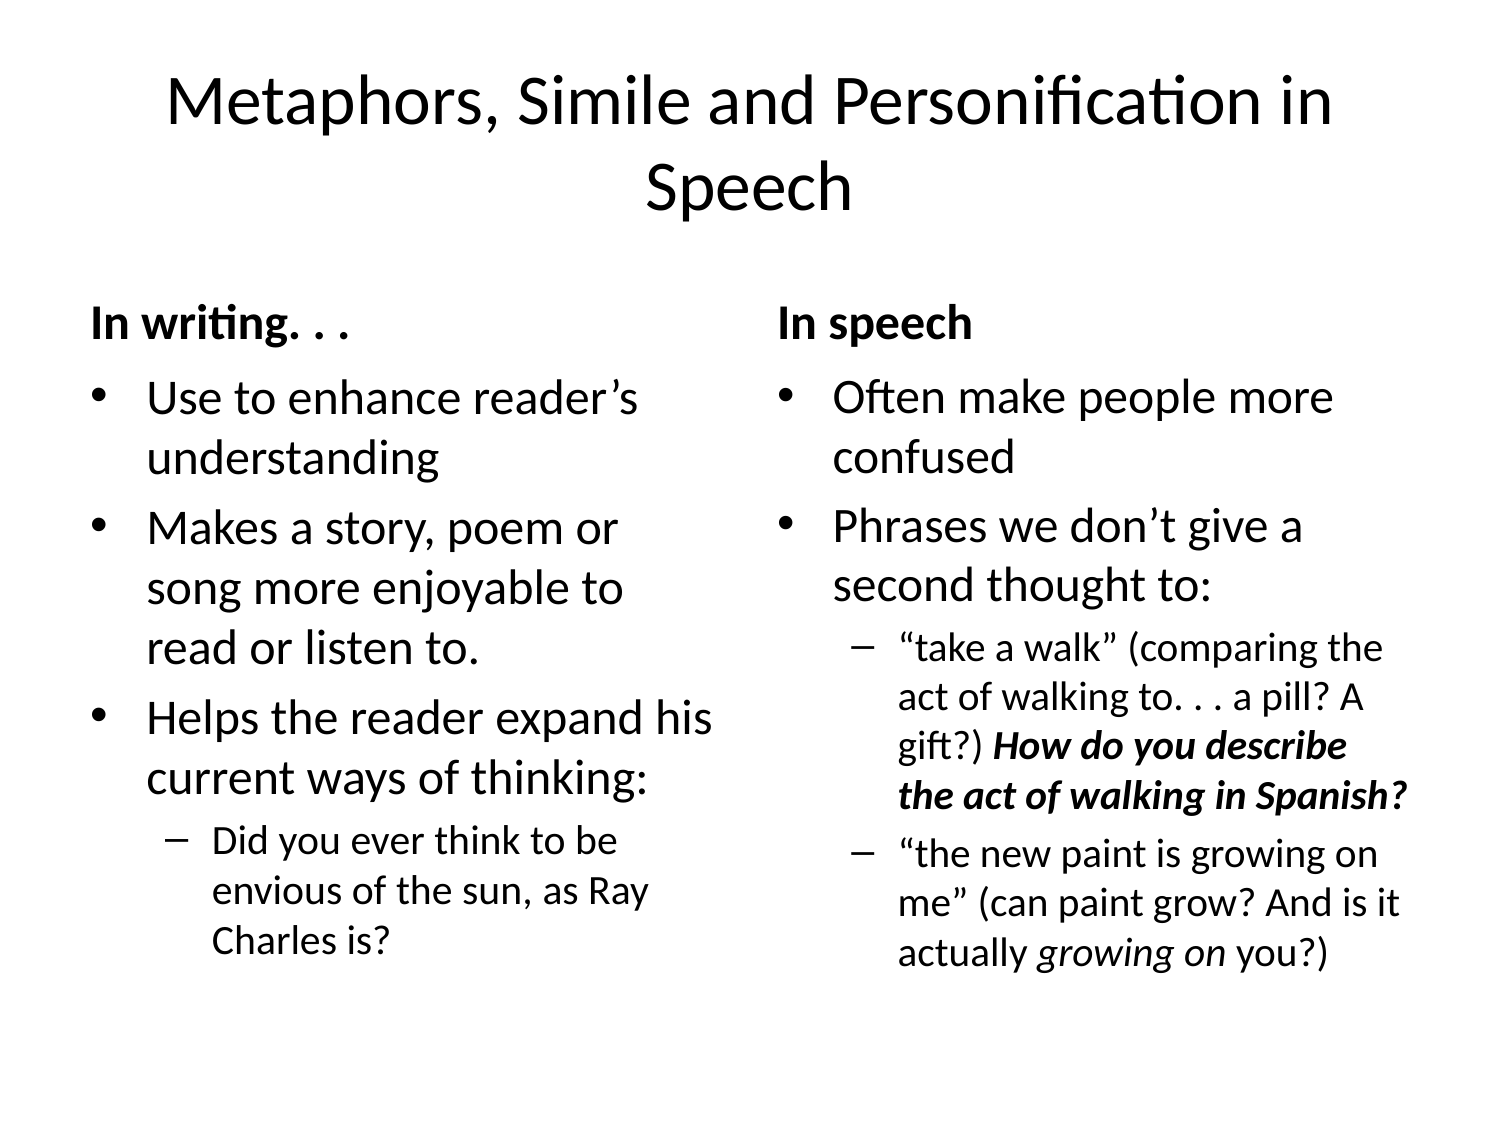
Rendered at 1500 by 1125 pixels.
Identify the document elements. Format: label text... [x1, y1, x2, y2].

list Use to enhance reader’s understanding Makes a story, poem or song more enjoyable to read or listen to. Helps the reader expand his current ways of thinking: Did you ever think to be envious of the sun, as Ray Charles is? [75, 356, 738, 1005]
title Metaphors, Simile and Personification in Speech [75, 45, 1425, 233]
list In writing. . . [75, 251, 738, 356]
list Often make people more confused Phrases we don’t give a second thought to: “take a walk” (comparing the act of walking to. . . a pill? A gift?) How do you describe the act of walking in Spanish? “the new paint is growing on me” (can paint grow? And is it actually growing on you?) [761, 356, 1425, 1005]
list In speech [761, 251, 1425, 356]
